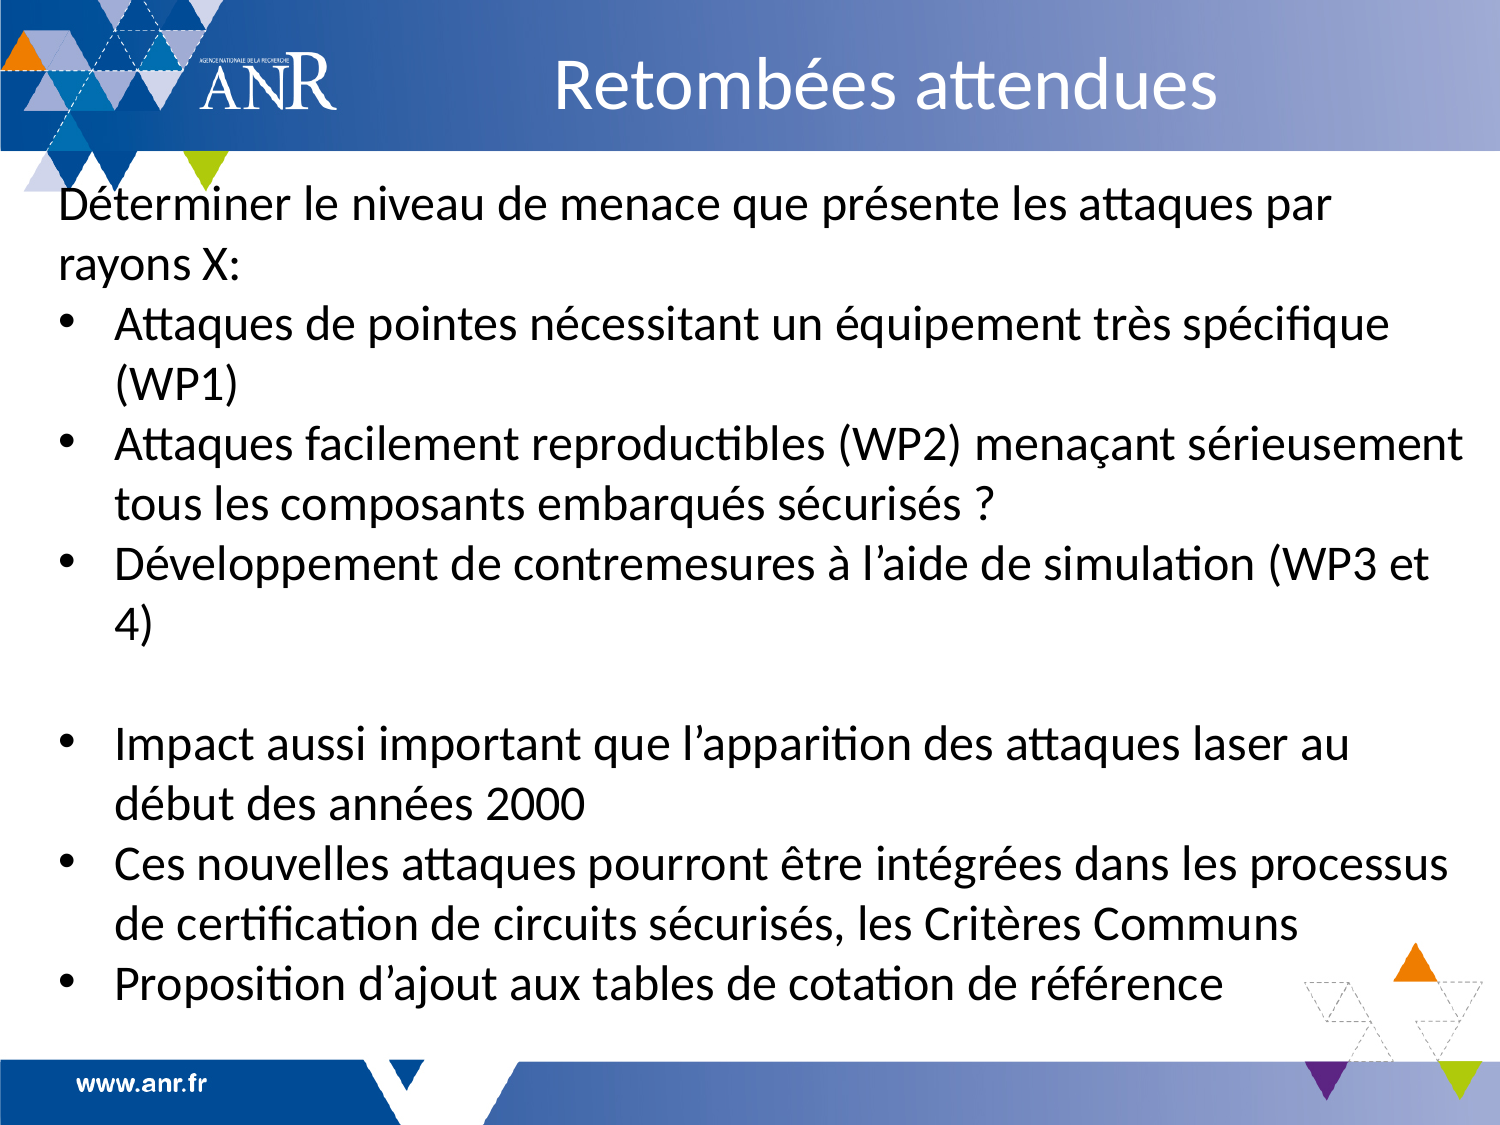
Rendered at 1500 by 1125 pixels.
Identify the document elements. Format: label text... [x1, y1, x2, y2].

picture [0, 0, 1500, 1125]
title Retombées attendues [258, 0, 1500, 159]
text_box Déterminer le niveau de menace que présente les attaques par rayons X: Attaques de pointes nécessitant un équipement très spécifique (WP1) Attaques facilement reproductibles (WP2) menaçant sérieusement tous les composants embarqués sécurisés ? Développement de contremesures à l’aide de simulation (WP3 et 4) Impact aussi important que l’apparition des attaques laser au début des années 2000 Ces nouvelles attaques pourront être intégrées dans les processus de certification de circuits sécurisés, les Critères Communs Proposition d’ajout aux tables de cotation de référence [43, 163, 1490, 1018]
